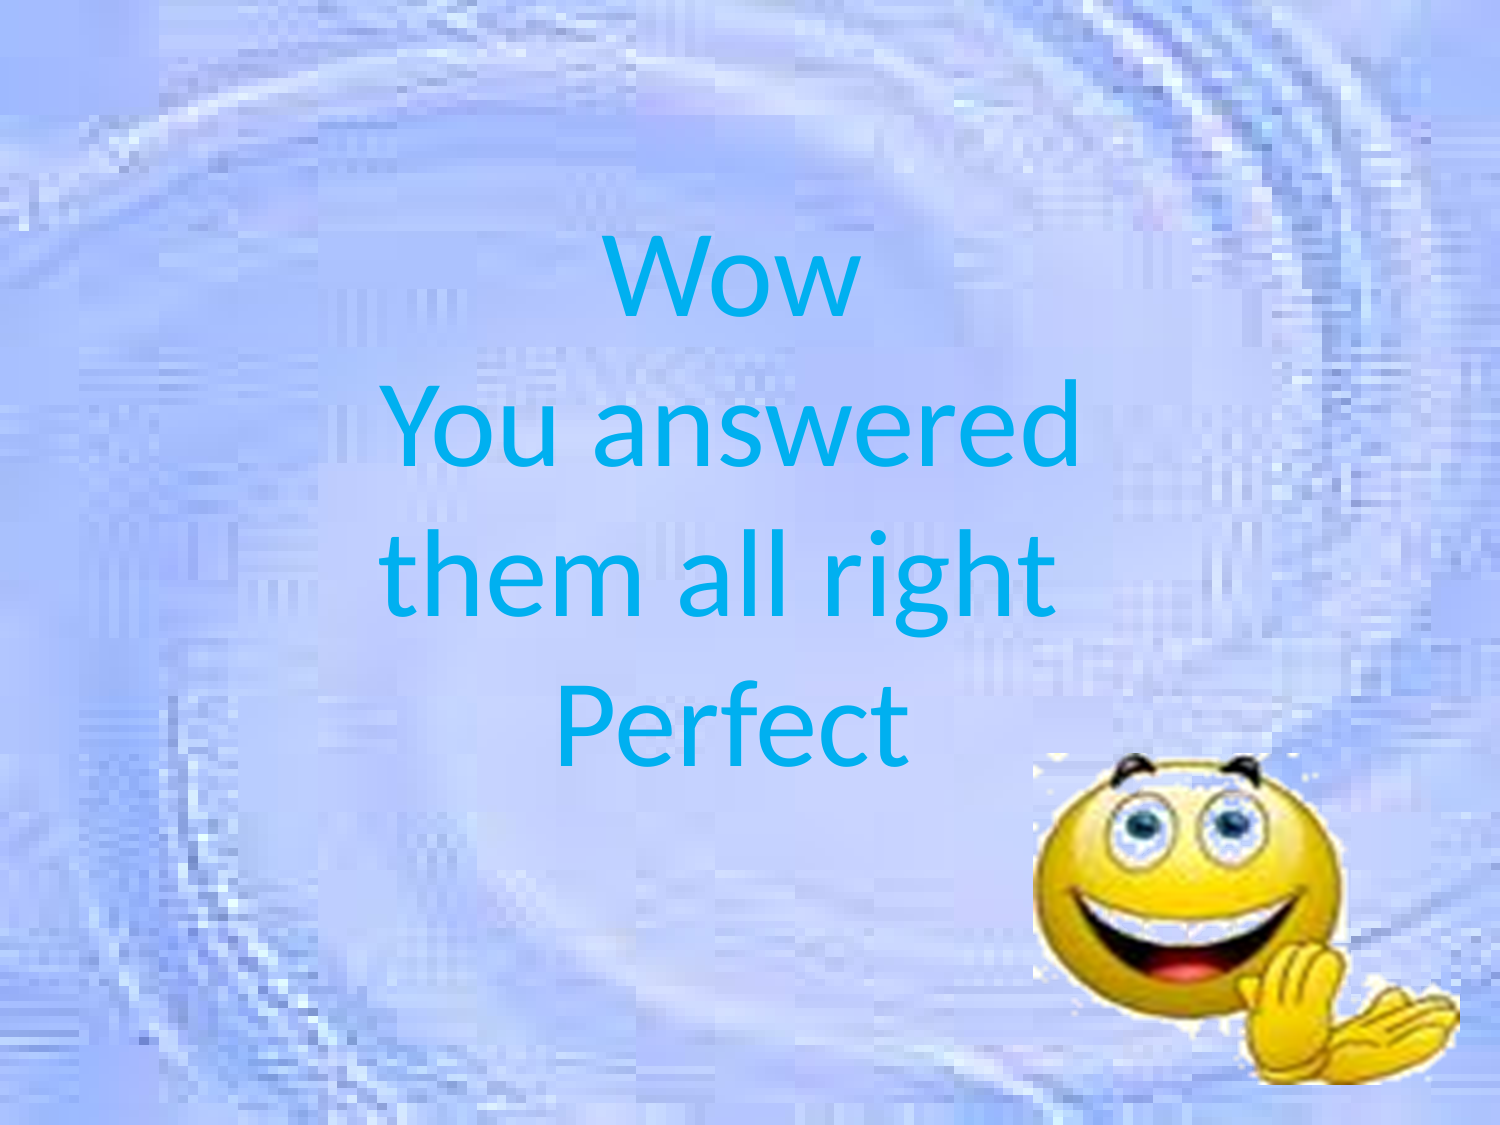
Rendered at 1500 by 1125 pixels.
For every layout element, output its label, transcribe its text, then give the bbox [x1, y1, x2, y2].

text_box Wow You answered them all right Perfect [218, 184, 1247, 800]
picture [0, 0, 1500, 1125]
